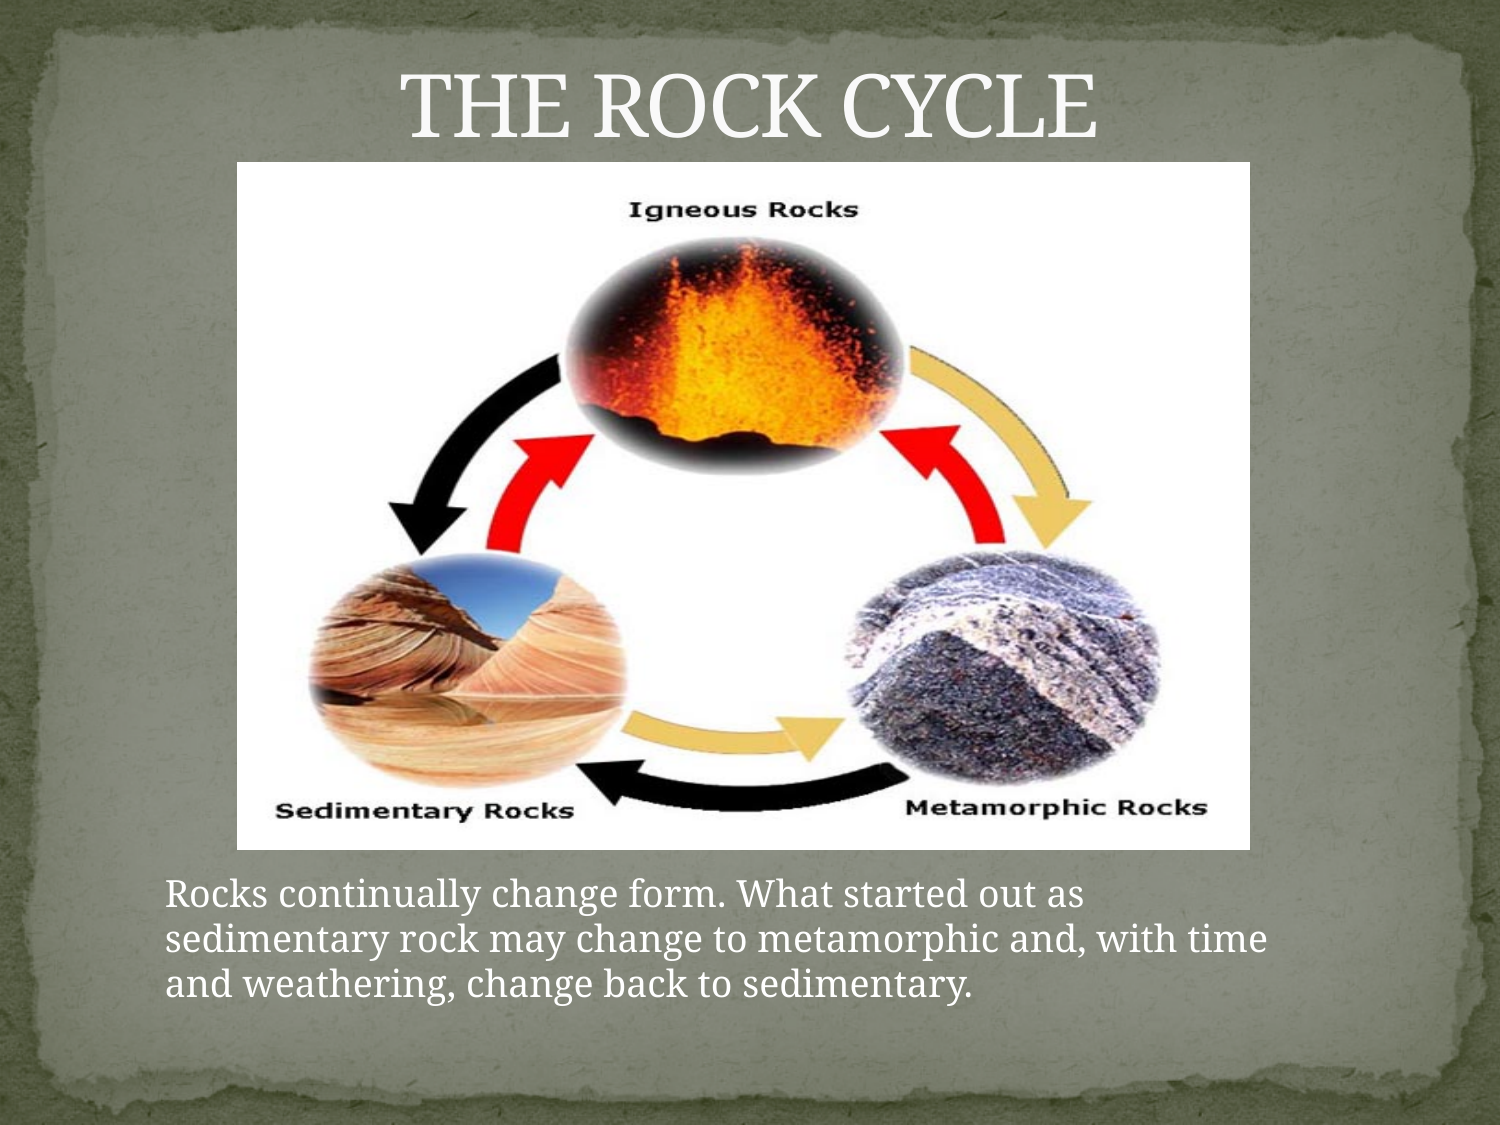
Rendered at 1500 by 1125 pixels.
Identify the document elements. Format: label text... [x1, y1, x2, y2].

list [240, 165, 1248, 848]
text_box Rocks continually change form. What started out as sedimentary rock may change to metamorphic and, with time and weathering, change back to sedimentary. [150, 862, 1325, 1013]
title THE ROCK CYCLE [74, 24, 1425, 163]
